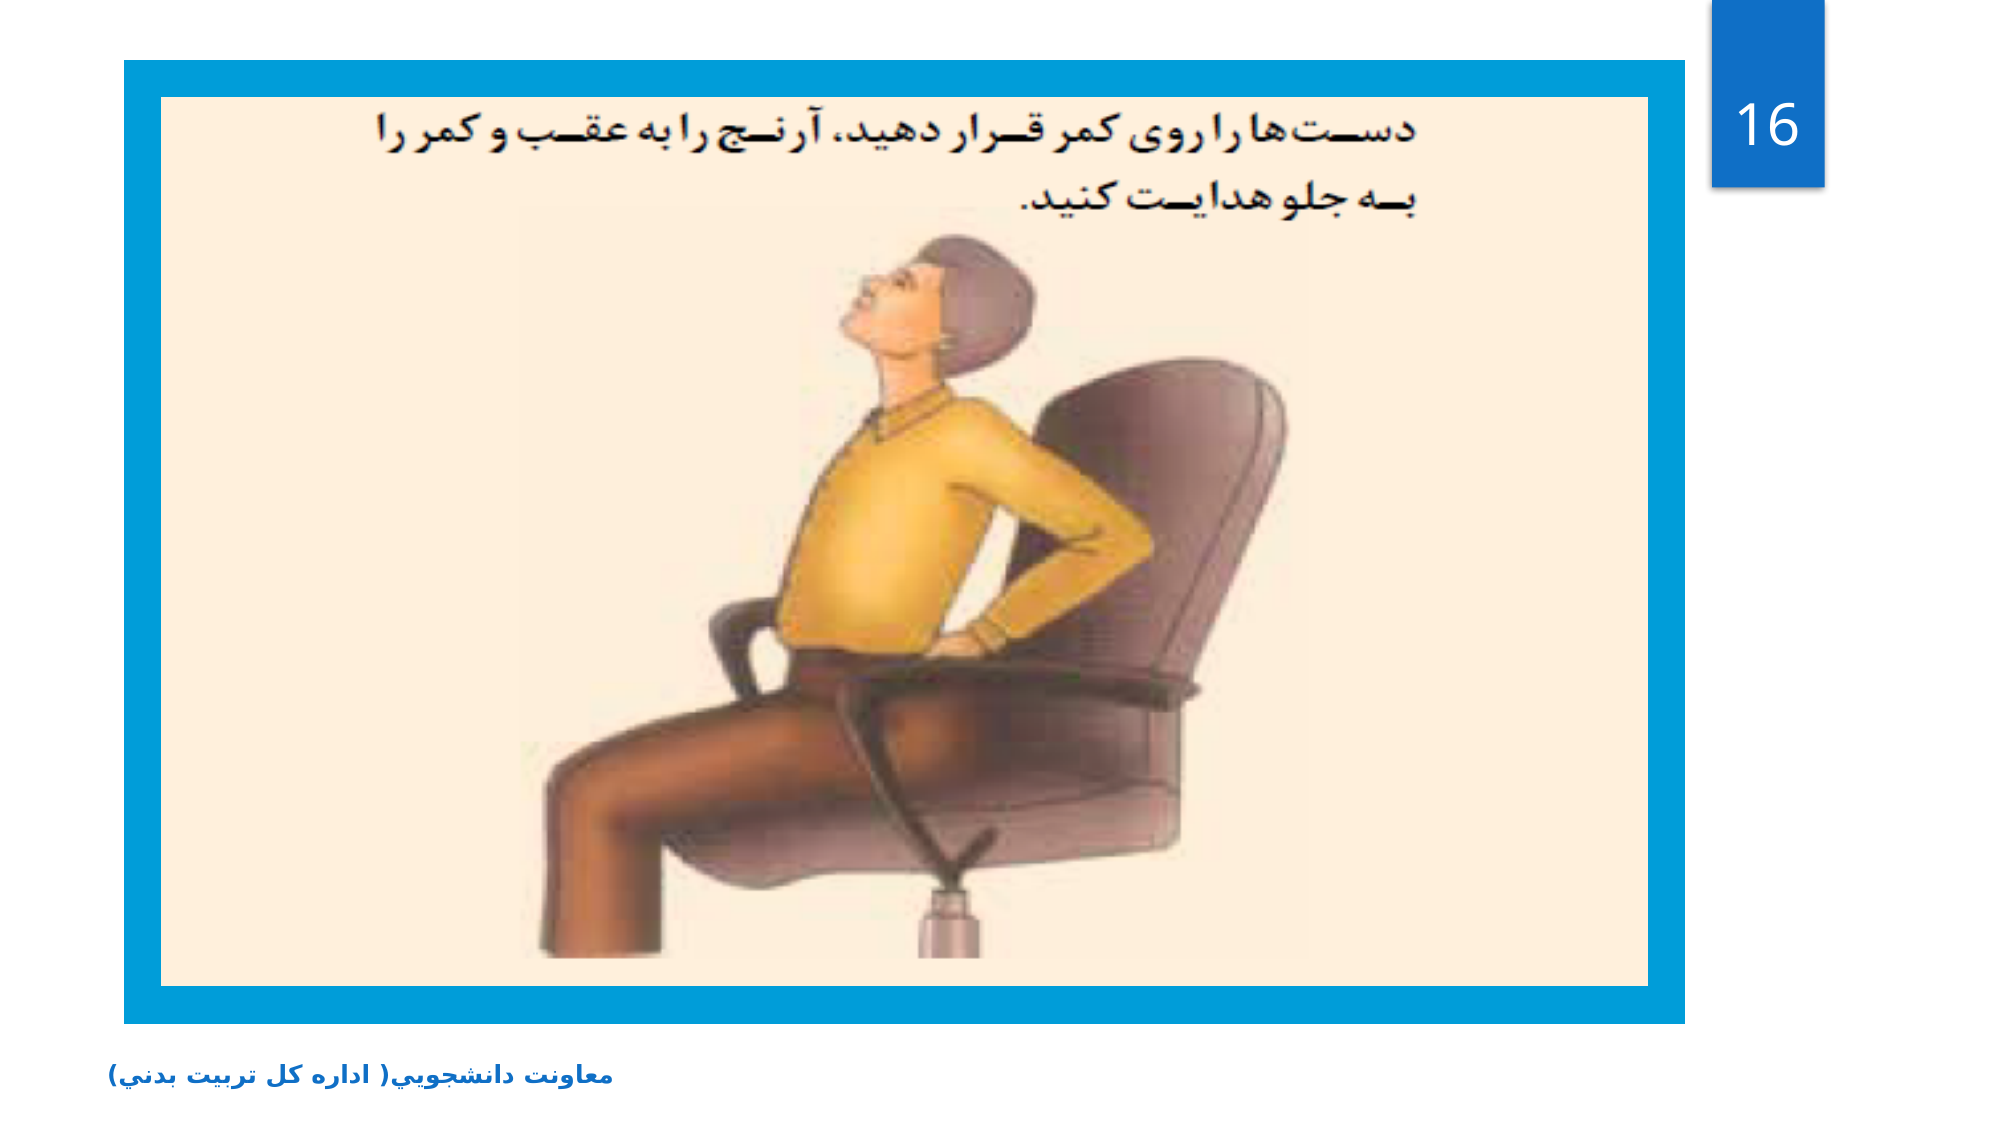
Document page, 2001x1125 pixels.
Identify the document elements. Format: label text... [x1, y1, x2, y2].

slide_number 16 [1698, 48, 1836, 175]
picture [162, 98, 1647, 985]
footer معاونت دانشجويي( اداره كل تربيت بدني) [92, 1048, 726, 1099]
